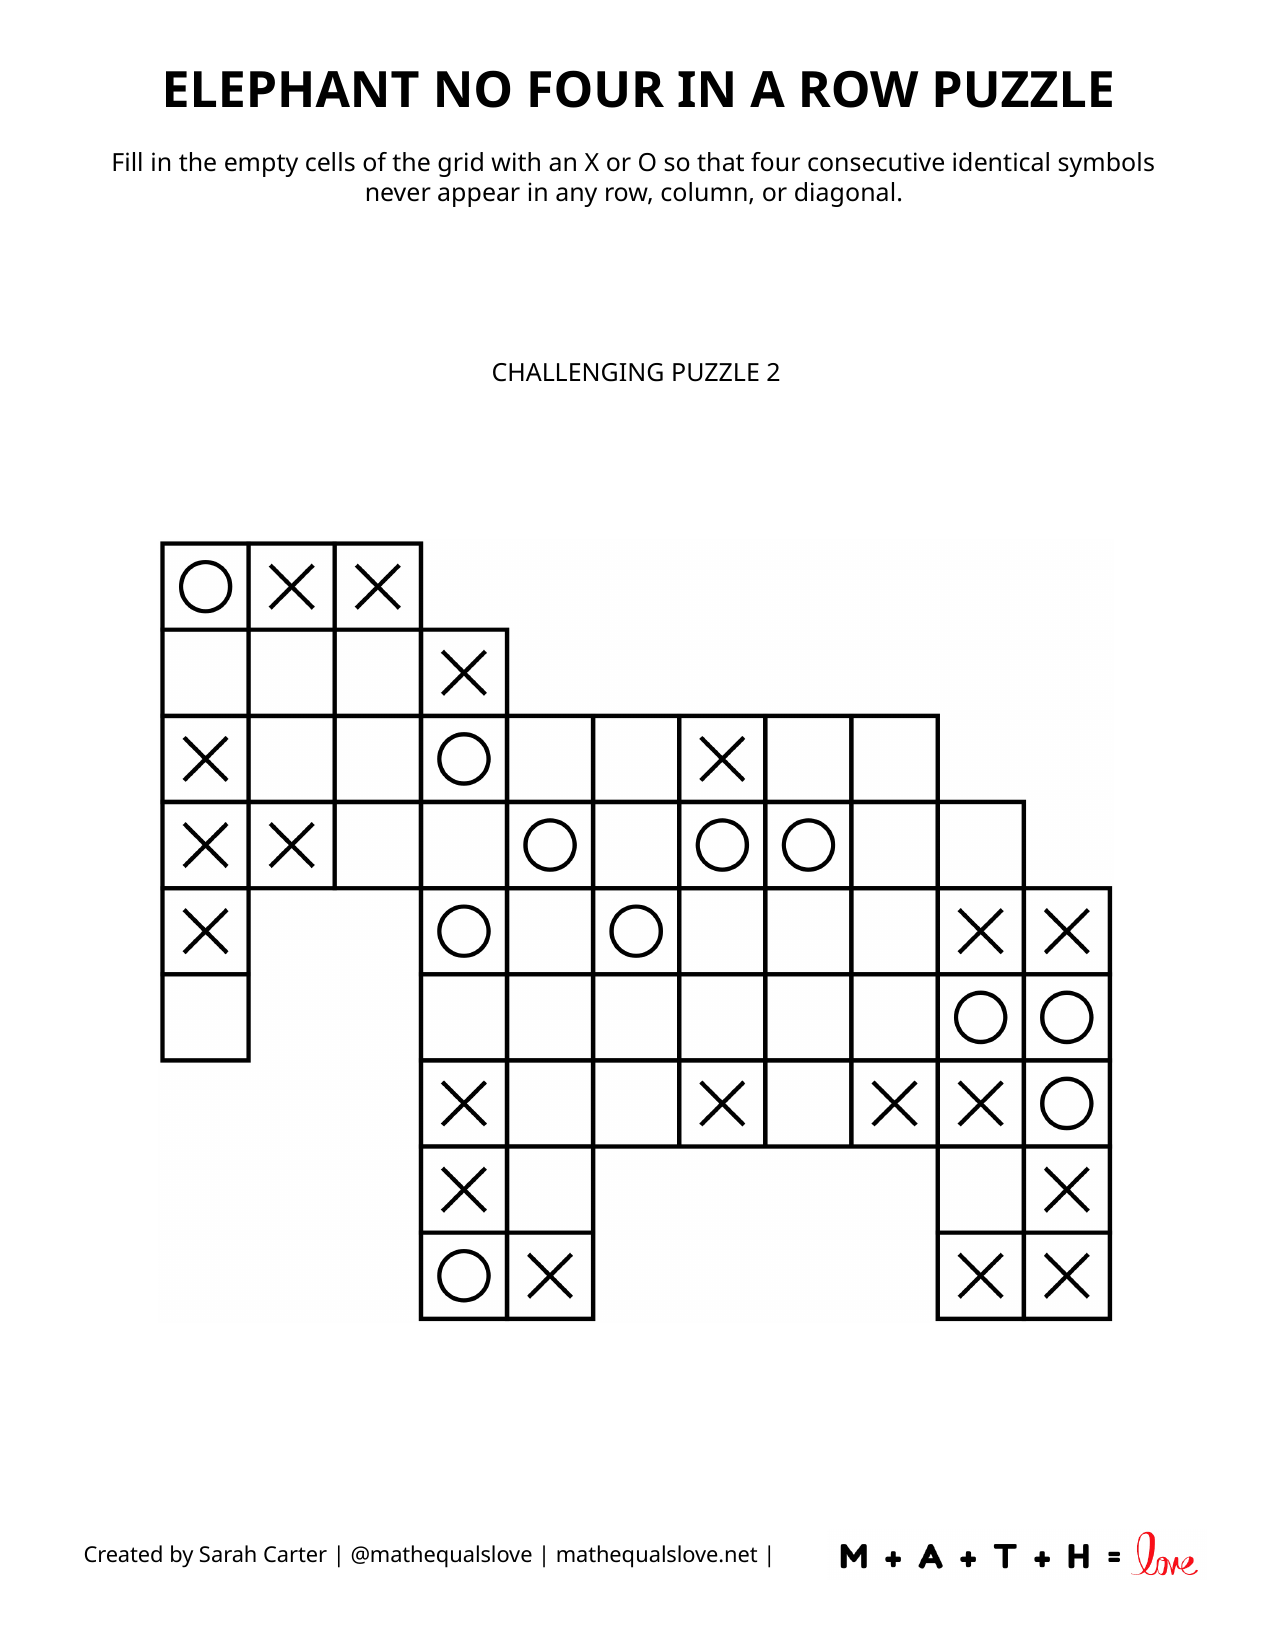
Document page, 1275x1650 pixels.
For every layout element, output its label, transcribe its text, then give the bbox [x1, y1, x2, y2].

picture [157, 538, 1115, 1324]
text_box CHALLENGING PUZZLE 2 [158, 356, 1115, 407]
text_box ELEPHANT NO FOUR IN A ROW PUZZLE [66, 49, 1211, 125]
text_box Fill in the empty cells of the grid with an X or O so that four consecutive identical symbols never appear in any row, column, or diagonal. [0, 139, 1275, 215]
picture [826, 1528, 1207, 1580]
text_box Created by Sarah Carter | @mathequalslove | mathequalslove.net | [68, 1533, 826, 1575]
